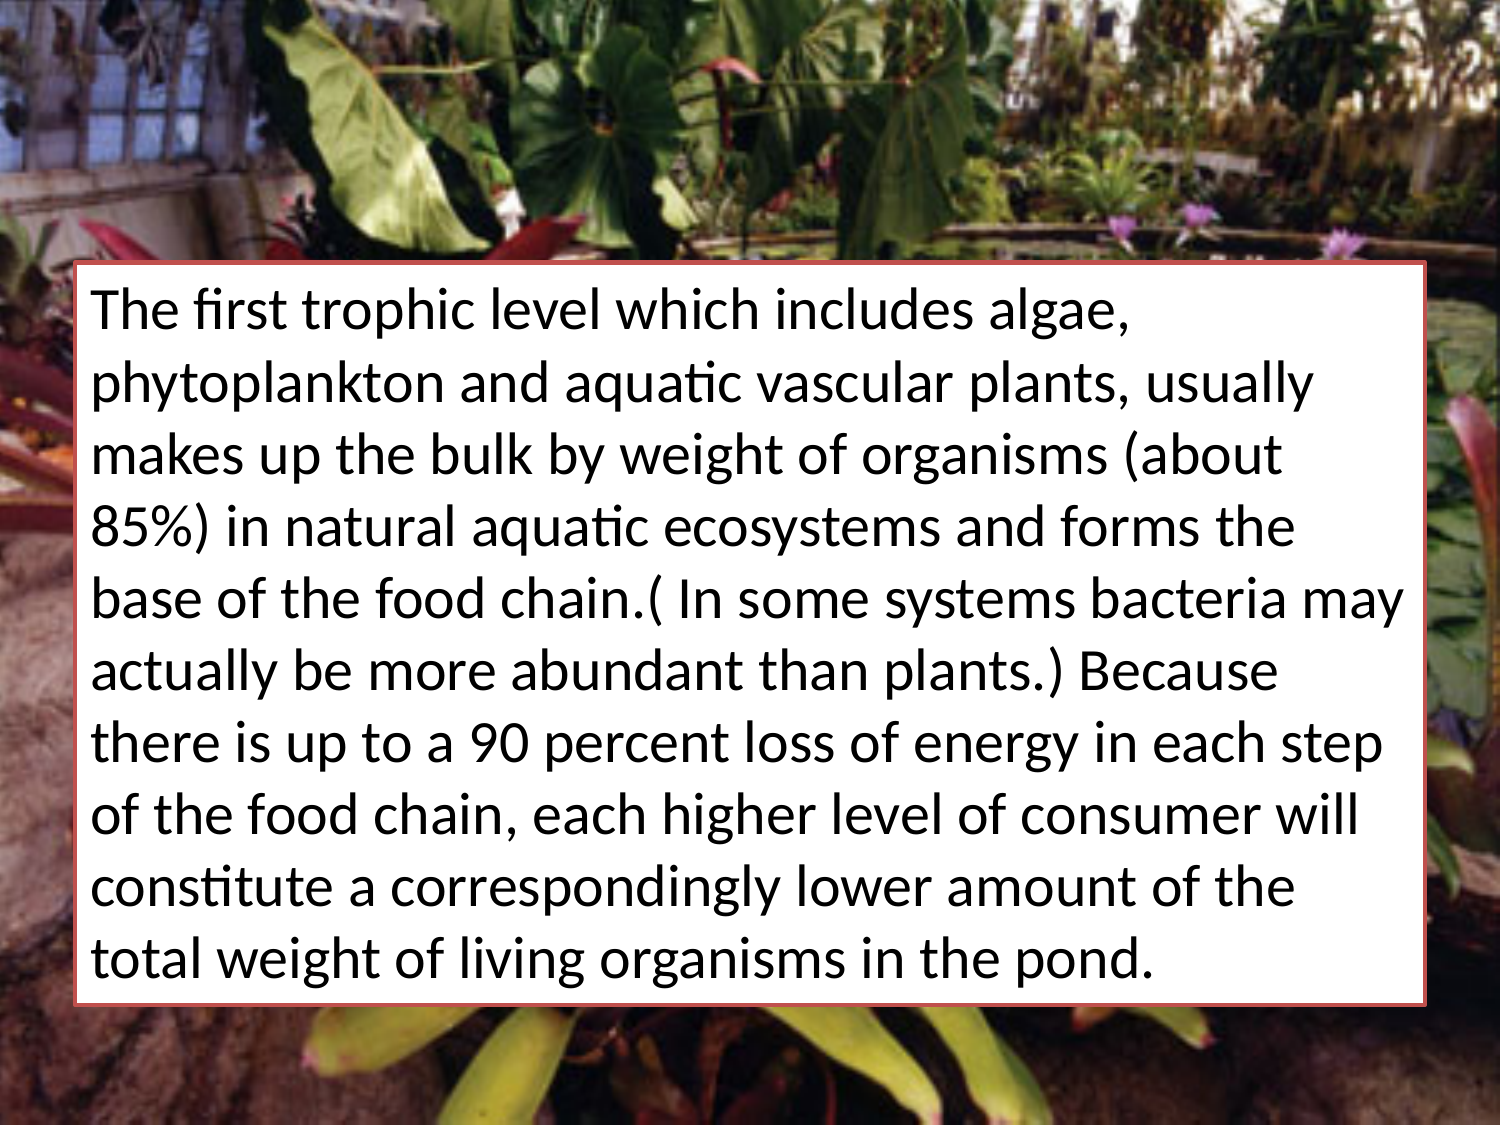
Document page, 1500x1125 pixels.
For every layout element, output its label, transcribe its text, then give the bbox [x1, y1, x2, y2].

list The first trophic level which includes algae, phytoplankton and aquatic vascular plants, usually makes up the bulk by weight of organisms (about 85%) in natural aquatic ecosystems and forms the base of the food chain.( In some systems bacteria may actually be more abundant than plants.) Because there is up to a 90 percent loss of energy in each step of the food chain, each higher level of consumer will constitute a correspondingly lower amount of the total weight of living organisms in the pond. [73, 260, 1427, 1007]
picture [0, 0, 1500, 1125]
